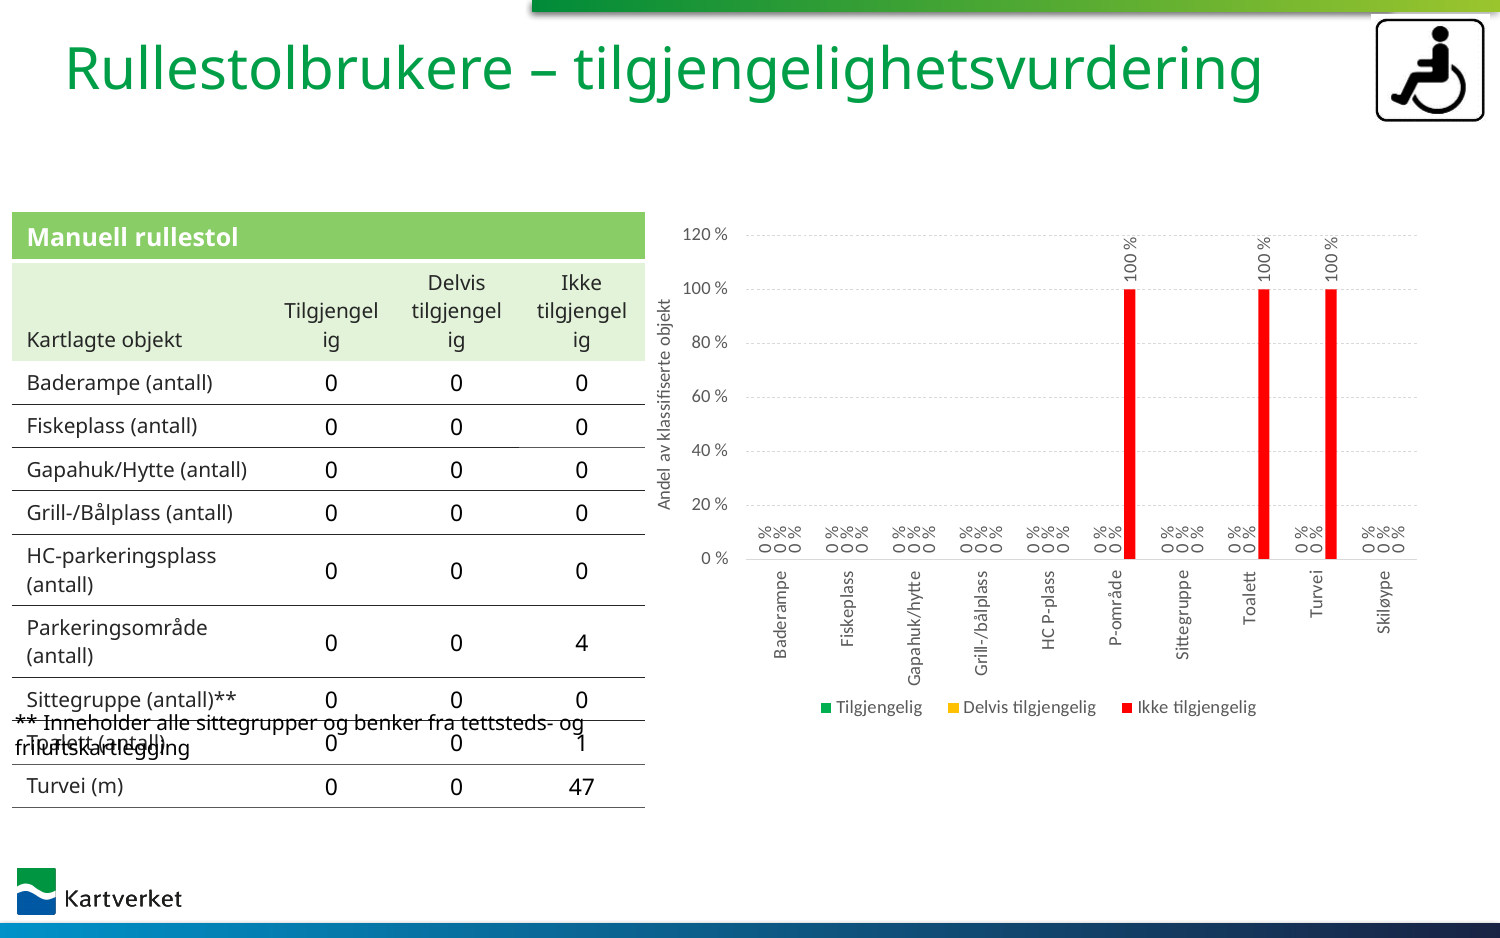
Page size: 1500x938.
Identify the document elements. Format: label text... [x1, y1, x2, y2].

table_cell 0 [269, 361, 394, 404]
table_cell 0 [394, 405, 519, 447]
table_cell 0 [394, 768, 519, 807]
table_cell 0 [394, 535, 519, 605]
table_cell 0 [269, 535, 394, 605]
table_cell 0 [519, 361, 638, 404]
table_cell 0 [519, 491, 638, 534]
table_header Manuell rullestol [12, 212, 645, 259]
table_cell Ikke tilgjengelig [519, 263, 638, 361]
table_cell Sittegruppe (antall)** [12, 678, 269, 702]
table_cell 0 [394, 606, 519, 677]
table_cell 47 [519, 768, 645, 807]
table_cell 0 [394, 448, 519, 490]
table_cell 0 [269, 606, 394, 677]
table_cell 0 [269, 678, 394, 702]
table_cell Delvis tilgjengelig [394, 263, 519, 361]
table_cell 0 [269, 405, 394, 447]
text_box ** Inneholder alle sittegrupper og benker fra tettsteds- og friluftskartlegging [0, 702, 745, 768]
table_cell 0 [269, 768, 394, 807]
table_cell Parkeringsområde (antall) [12, 606, 269, 677]
table_cell 0 [394, 678, 519, 702]
table_cell 0 [519, 535, 638, 605]
table_cell Baderampe (antall) [12, 361, 269, 404]
table_cell 0 [519, 448, 638, 490]
table_cell 0 [269, 491, 394, 534]
table_cell 0 [394, 361, 519, 404]
table_cell 0 [519, 678, 638, 702]
table_cell 0 [519, 405, 638, 447]
table_cell Kartlagte objekt [12, 263, 269, 361]
table_cell HC-parkeringsplass (antall) [12, 535, 269, 605]
table_cell 0 [269, 448, 394, 490]
picture [1371, 13, 1491, 127]
table_cell Fiskeplass (antall) [12, 405, 269, 447]
table_cell 0 [394, 491, 519, 534]
picture [643, 218, 1427, 728]
table_cell Grill-/Bålplass (antall) [12, 491, 269, 534]
table_cell Tilgjengelig [269, 263, 394, 361]
text_box Rullestolbrukere – tilgjengelighetsvurdering [49, 12, 1372, 109]
table_cell Gapahuk/Hytte (antall) [12, 448, 269, 490]
table_cell Turvei (m) [12, 768, 269, 807]
table_cell 4 [519, 606, 638, 677]
